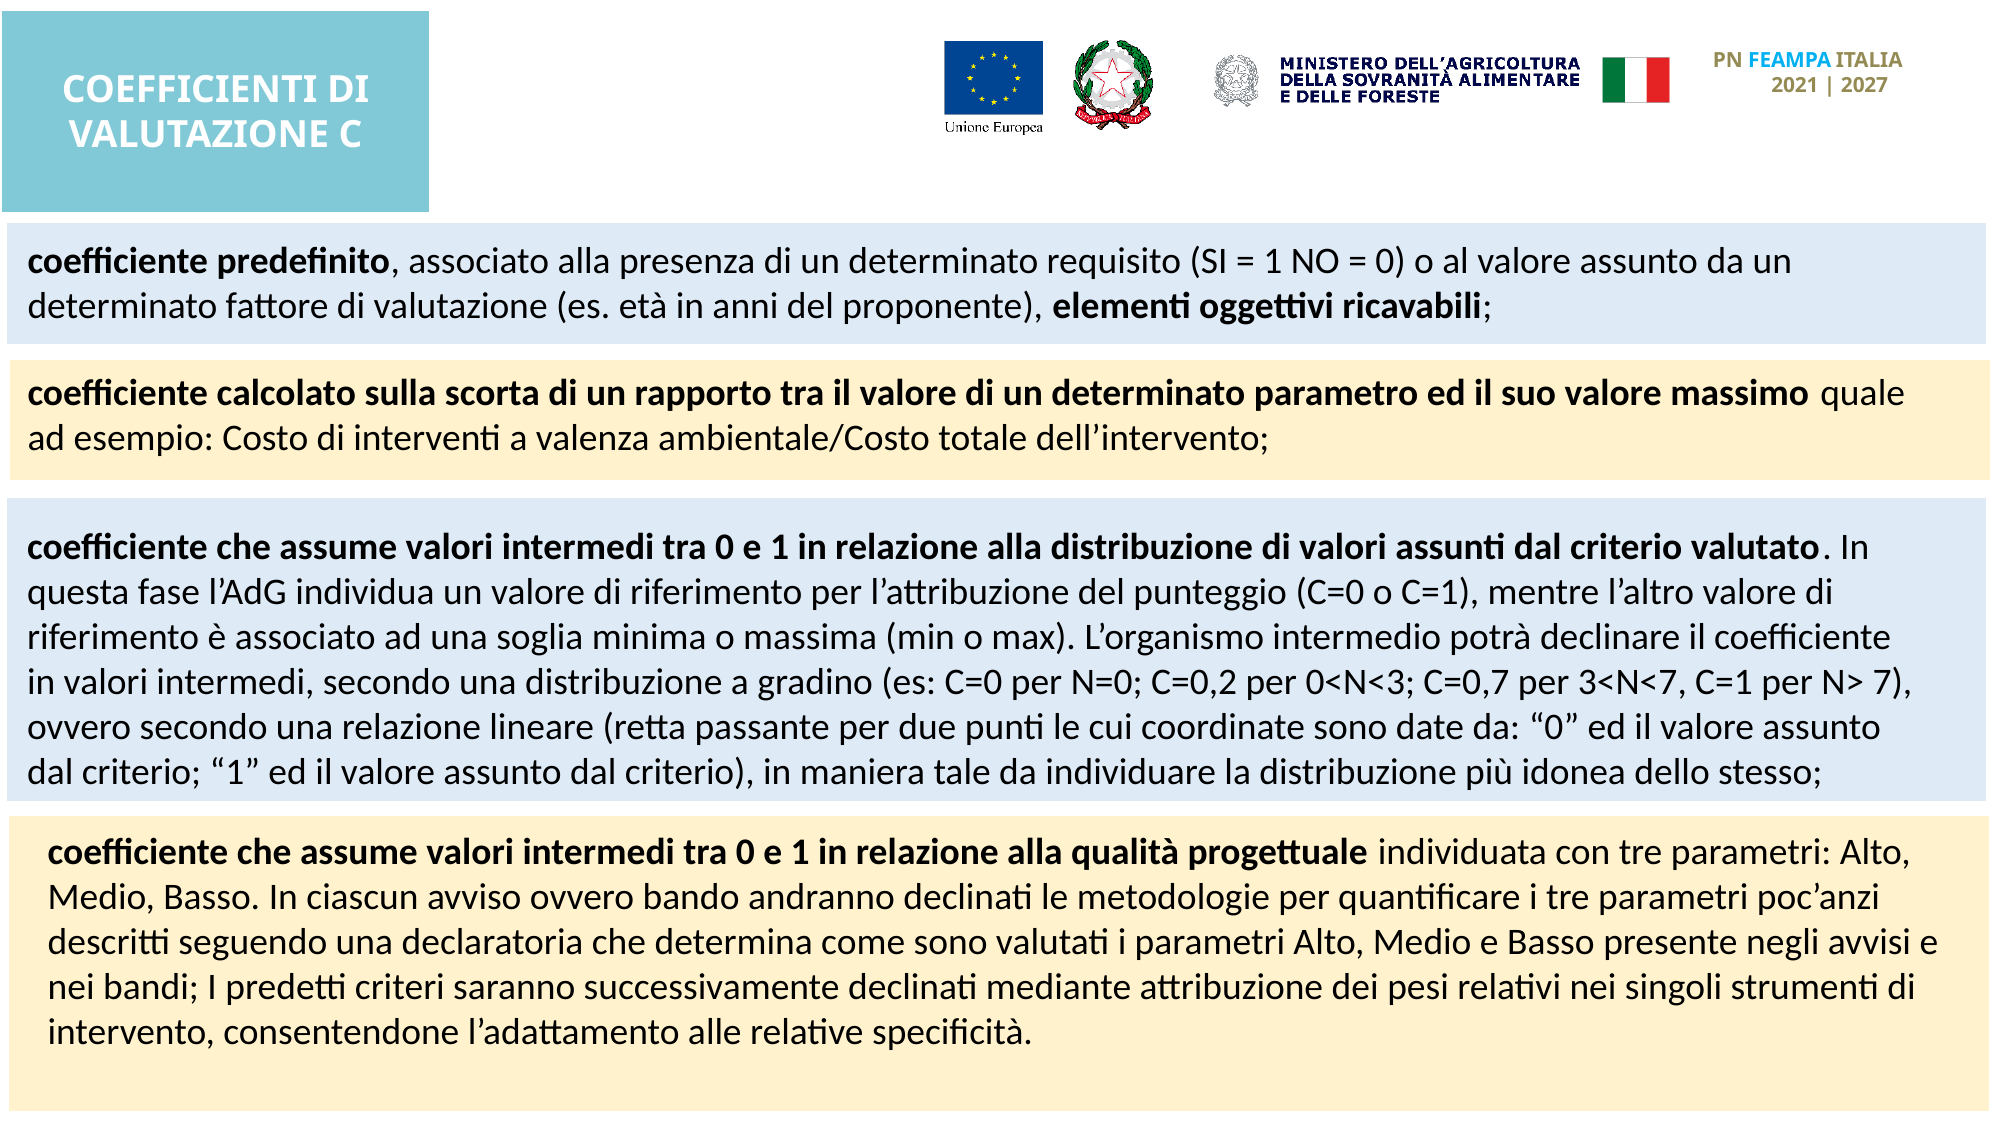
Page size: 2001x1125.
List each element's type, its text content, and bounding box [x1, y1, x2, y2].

text_box [2, 11, 429, 57]
text_box [7, 498, 1986, 801]
text_box PN FEAMPA ITALIA 2021 | 2027 [1720, 39, 1974, 130]
text_box [10, 360, 1990, 480]
text_box coefficiente che assume valori intermedi tra 0 e 1 in relazione alla distribuzione di valori assunti dal criterio valutato. In questa fase l’AdG individua un valore di riferimento per l’attribuzione del punteggio (C=0 o C=1), mentre l’altro valore di riferimento è associato ad una soglia minima o massima (min o max). L’organismo intermedio potrà declinare il coefficiente in valori intermedi, secondo una distribuzione a gradino (es: C=0 per N=0; C=0,2 per 0<N<3; C=0,7 per 3<N<7, C=1 per N> 7), ovvero secondo una relazione lineare (retta passante per due punti le cui coordinate sono date da: “0” ed il valore assunto dal criterio; “1” ed il valore assunto dal criterio), in maniera tale da individuare la distribuzione più idonea dello stesso; [12, 514, 1945, 845]
text_box [9, 816, 1989, 1111]
text_box [7, 223, 1986, 344]
text_box coefficiente predefinito, associato alla presenza di un determinato requisito (SI = 1 NO = 0) o al valore assunto da un determinato fattore di valutazione (es. età in anni del proponente), elementi oggettivi ricavabili; [12, 228, 1974, 334]
text_box coefficiente che assume valori intermedi tra 0 e 1 in relazione alla qualità progettuale individuata con tre parametri: Alto, Medio, Basso. In ciascun avviso ovvero bando andranno declinati le metodologie per quantificare i tre parametri poc’anzi descritti seguendo una declaratoria che determina come sono valutati i parametri Alto, Medio e Basso presente negli avvisi e nei bandi; I predetti criteri saranno successivamente declinati mediante attribuzione dei pesi relativi nei singoli strumenti di intervento, consentendone l’adattamento alle relative specificità. [32, 819, 1966, 1105]
text_box coefficiente calcolato sulla scorta di un rapporto tra il valore di un determinato parametro ed il suo valore massimo quale ad esempio: Costo di interventi a valenza ambientale/Costo totale dell’intervento; [12, 360, 1966, 466]
picture [933, 32, 1054, 143]
text_box [2, 163, 429, 212]
picture [1065, 0, 1720, 162]
text_box COEFFICIENTI DI VALUTAZIONE C [0, 57, 442, 163]
